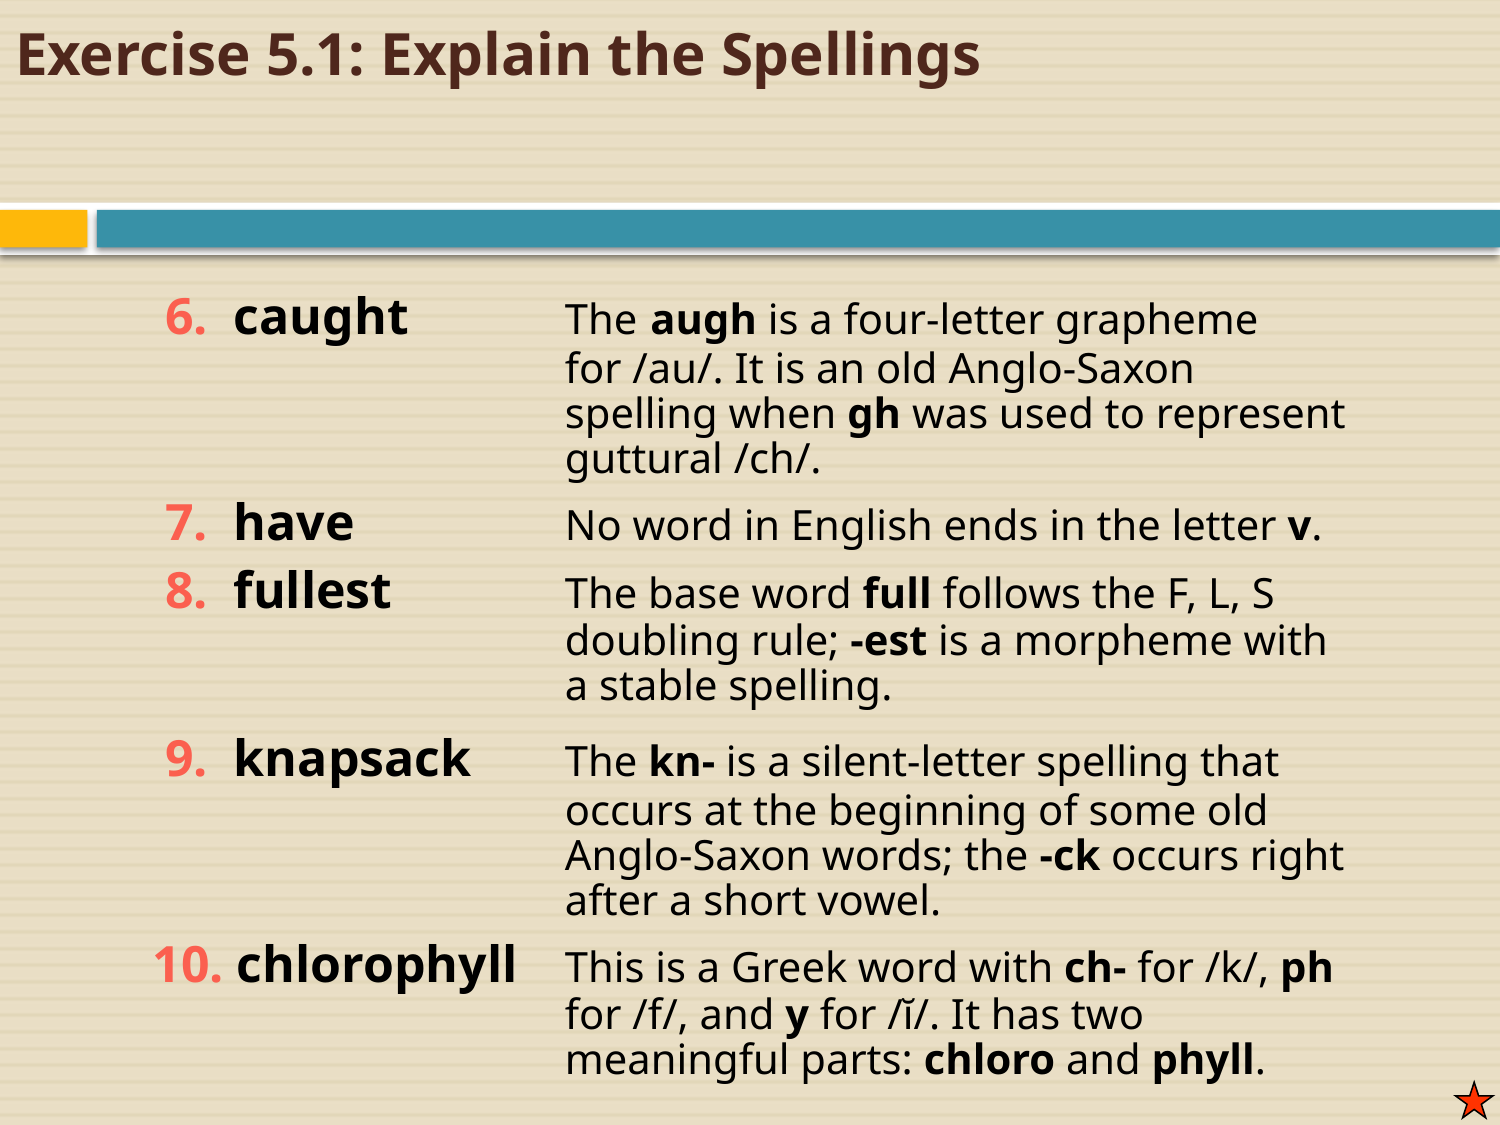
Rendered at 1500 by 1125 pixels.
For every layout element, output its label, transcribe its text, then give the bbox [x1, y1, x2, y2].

title Exercise 5.1: Explain the Spellings [0, 0, 1013, 104]
list 6. caught The augh is a four-letter grapheme for /au/. It is an old Anglo-Saxon spelling when gh was used to represent guttural /ch/. 7. have No word in English ends in the letter v. 8. fullest The base word full follows the F, L, S doubling rule; -est is a morpheme with a stable spelling. 9. knapsack The kn- is a silent-letter spelling that occurs at the beginning of some old Anglo-Saxon words; the -ck occurs right after a short vowel. 10. chlorophyll This is a Greek word with ch- for /k/, ph for /f/, and y for /ĭ/. It has two meaningful parts: chloro and phyll. [137, 274, 1363, 1076]
text_box [1455, 1082, 1493, 1118]
